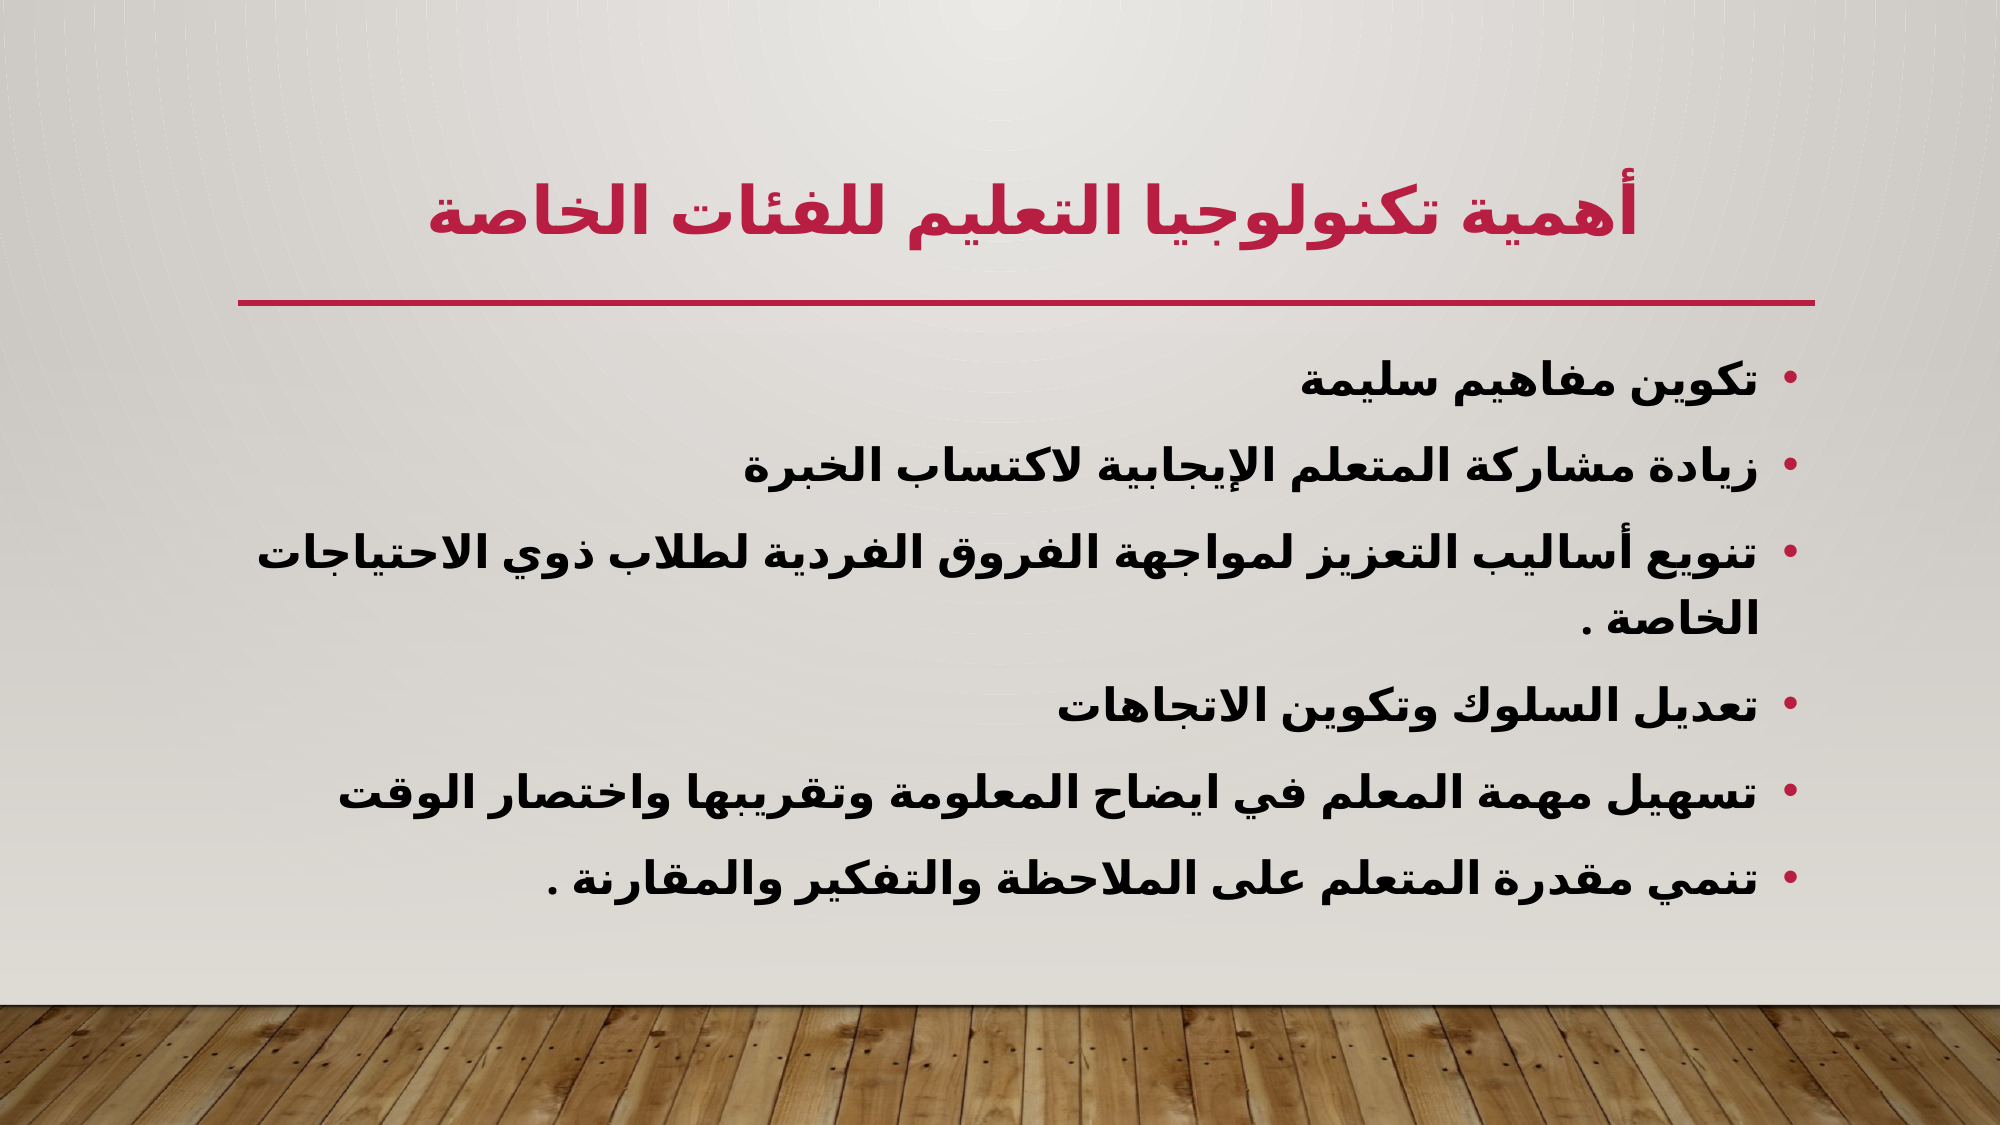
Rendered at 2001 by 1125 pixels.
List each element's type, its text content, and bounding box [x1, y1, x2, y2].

picture [0, 1005, 2000, 1125]
title أهمية تكنولوجيا التعليم للفئات الخاصة [238, 169, 1814, 305]
list تكوين مفاهيم سليمة زيادة مشاركة المتعلم الإيجابية لاكتساب الخبرة تنويع أساليب التعزيز لمواجهة الفروق الفردية لطلاب ذوي الاحتياجات الخاصة . تعديل السلوك وتكوين الاتجاهات تسهيل مهمة المعلم في ايضاح المعلومة وتقريبها واختصار الوقت تنمي مقدرة المتعلم على الملاحظة والتفكير والمقارنة . [238, 330, 1814, 897]
